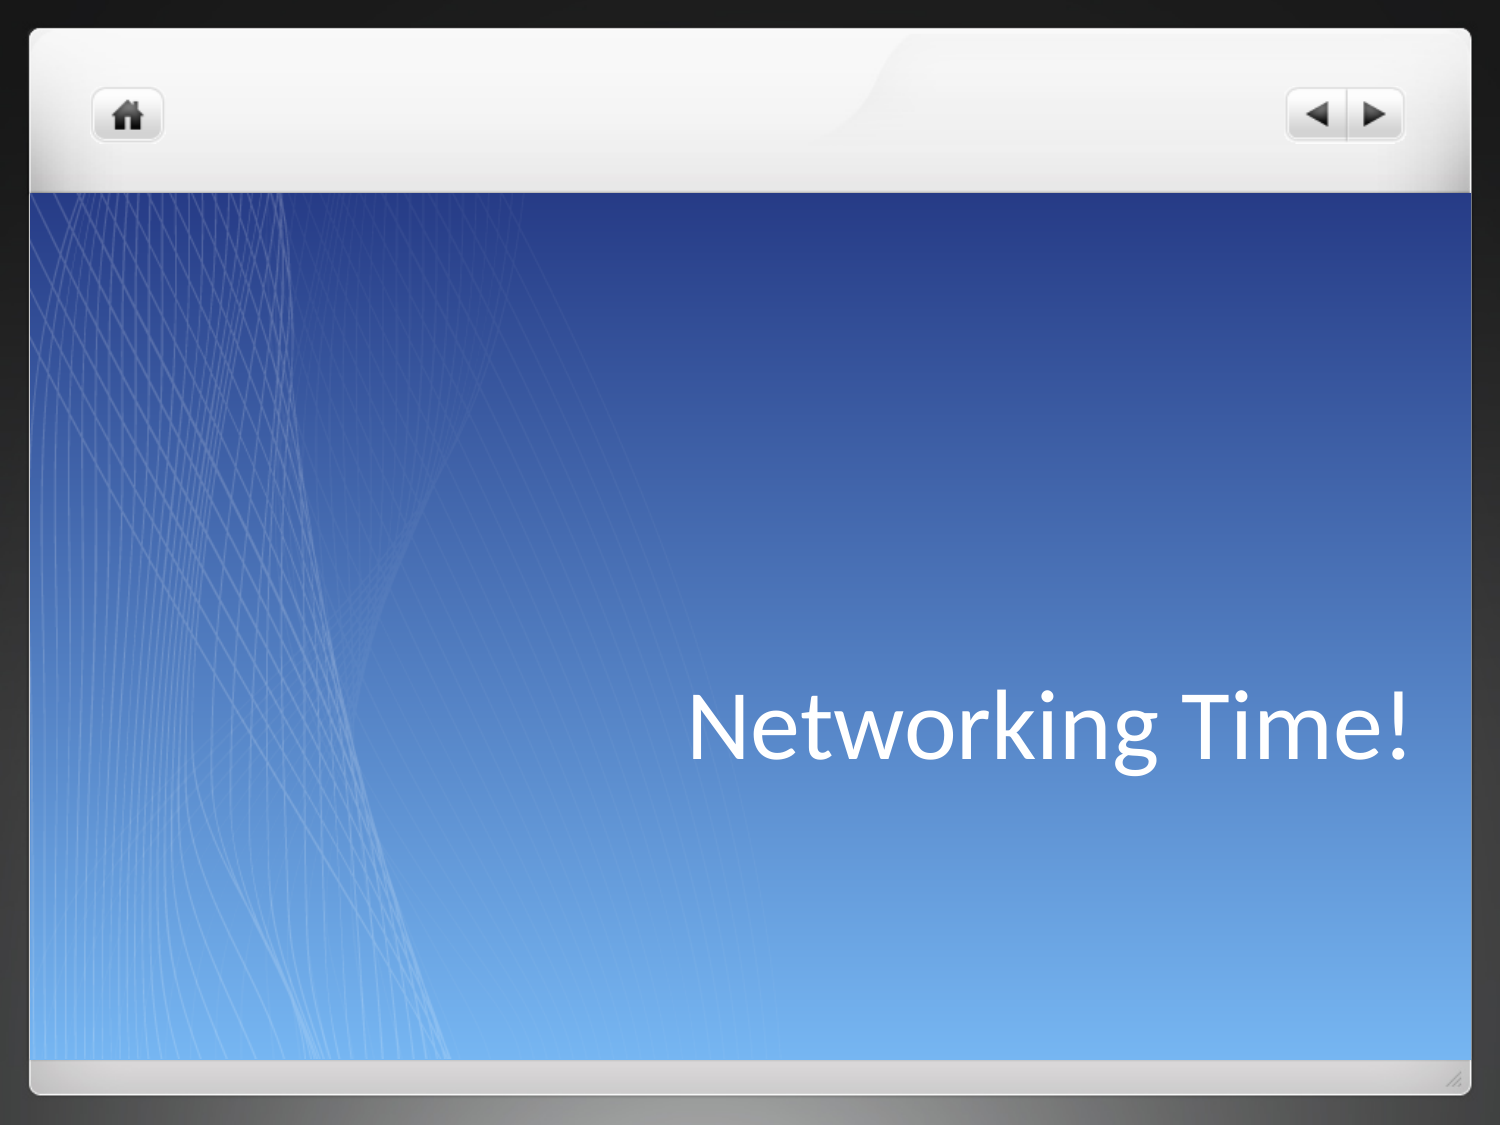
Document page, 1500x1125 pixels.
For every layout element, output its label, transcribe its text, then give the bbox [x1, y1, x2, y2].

title Networking Time! [350, 562, 1432, 788]
picture [0, 0, 1500, 1125]
